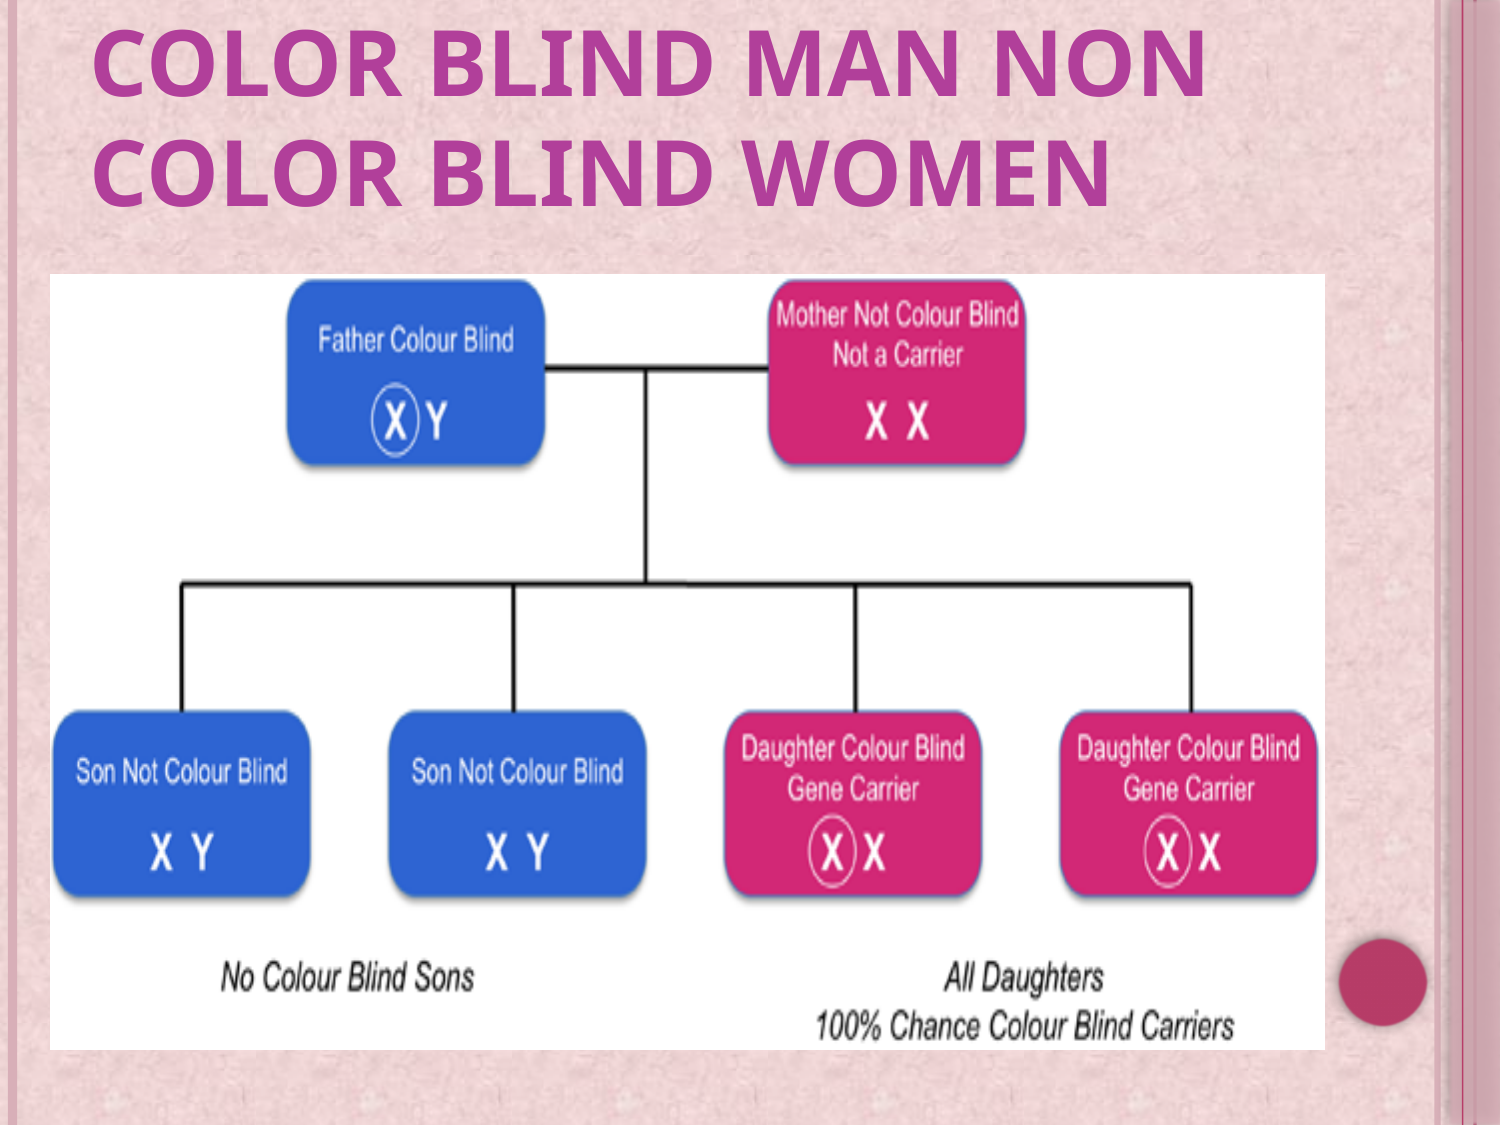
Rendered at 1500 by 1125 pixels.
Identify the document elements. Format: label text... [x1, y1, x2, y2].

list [52, 277, 1324, 1048]
title Color blind man non color blind women [75, 45, 1300, 233]
